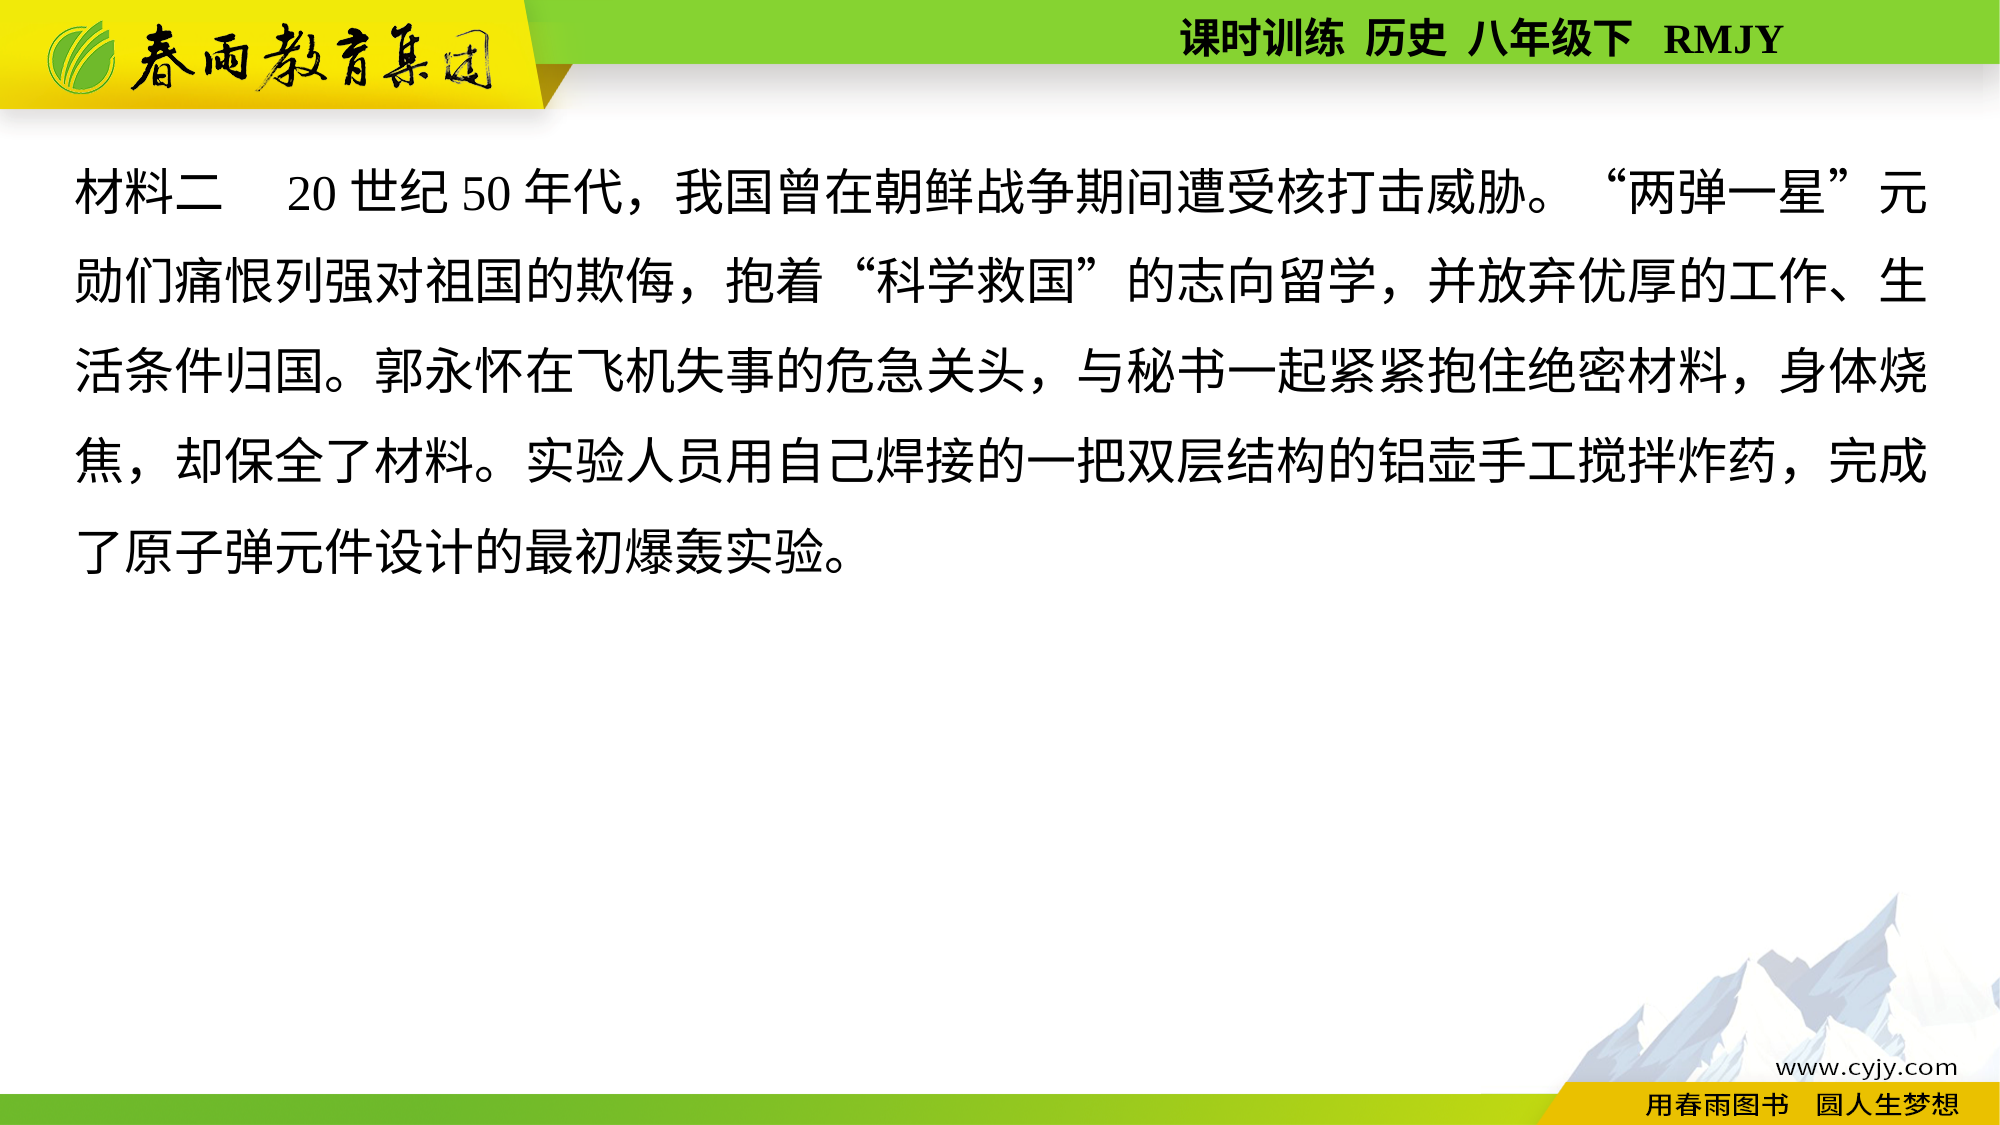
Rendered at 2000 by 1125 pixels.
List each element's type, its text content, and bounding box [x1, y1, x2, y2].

picture [0, 0, 2000, 1125]
list 材料二 20世纪50年代，我国曾在朝鲜战争期间遭受核打击威胁。“两弹一星”元勋们痛恨列强对祖国的欺侮，抱着“科学救国”的志向留学，并放弃优厚的工作、生活条件归国。郭永怀在飞机失事的危急关头，与秘书一起紧紧抱住绝密材料，身体烧焦，却保全了材料。实验人员用自己焊接的一把双层结构的铝壶手工搅拌炸药，完成了原子弹元件设计的最初爆轰实验。 [59, 122, 1944, 581]
